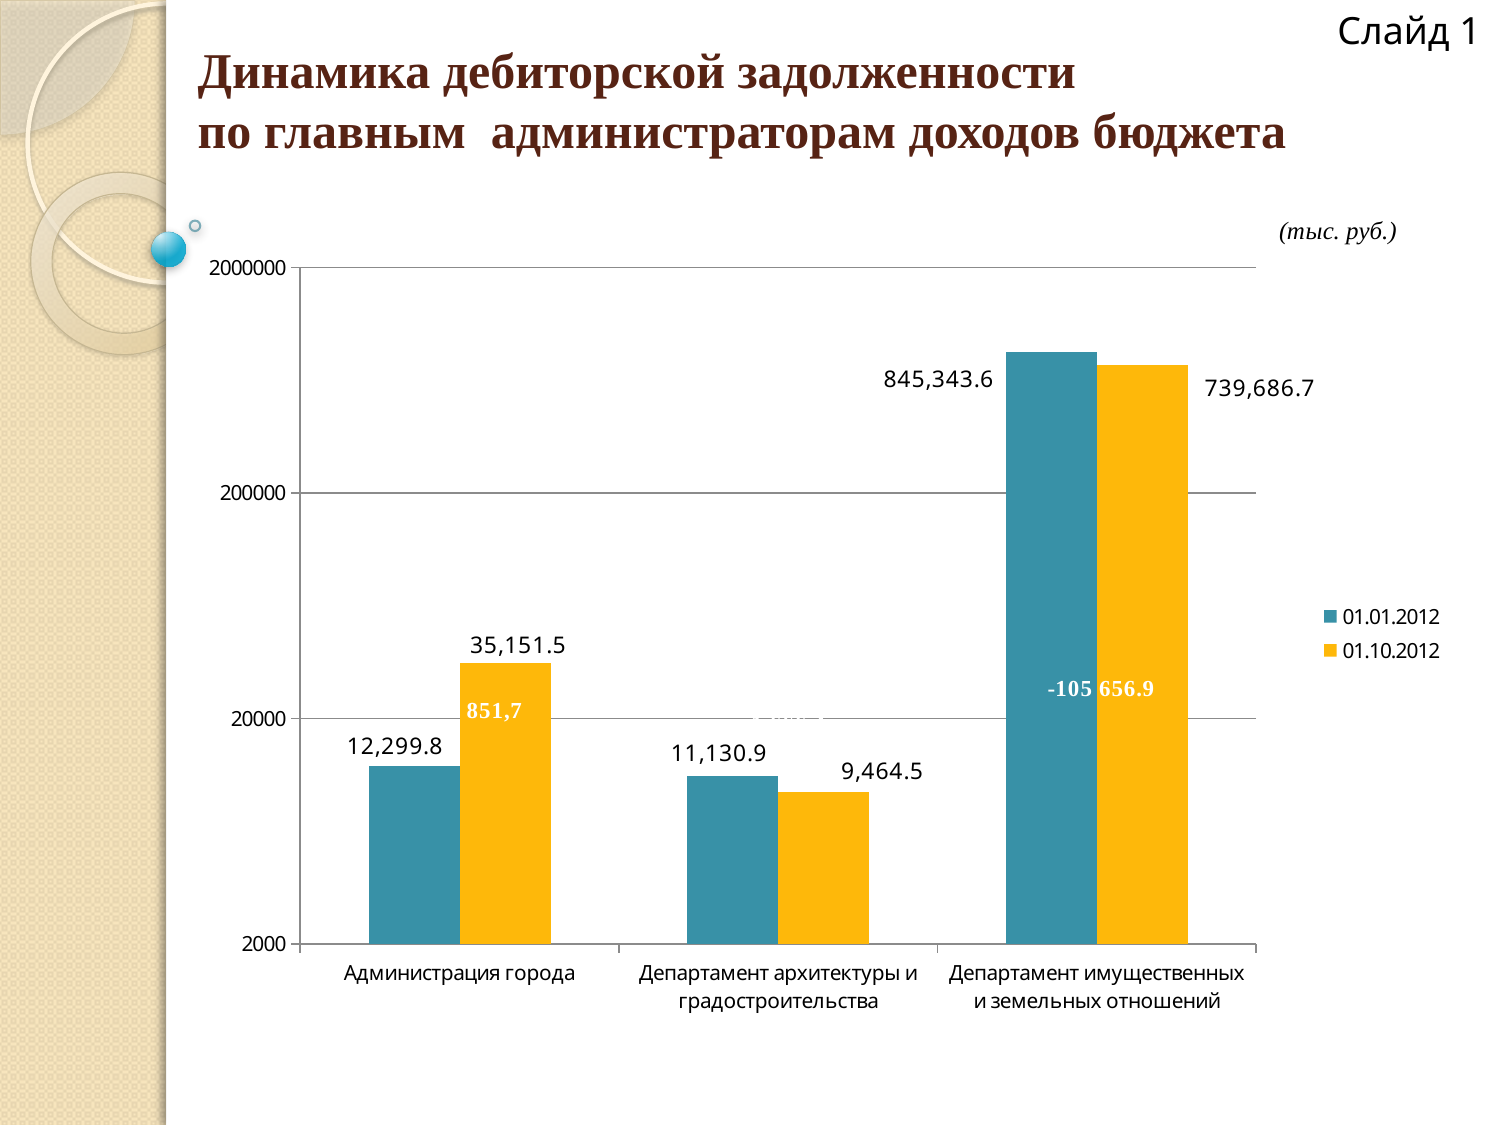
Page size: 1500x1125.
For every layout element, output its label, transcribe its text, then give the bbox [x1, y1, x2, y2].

text_box Слайд 1 [1322, 0, 1500, 60]
text_box Динамика дебиторской задолженности по главным администраторам доходов бюджета [182, 30, 1447, 166]
chart [147, 207, 1459, 1059]
